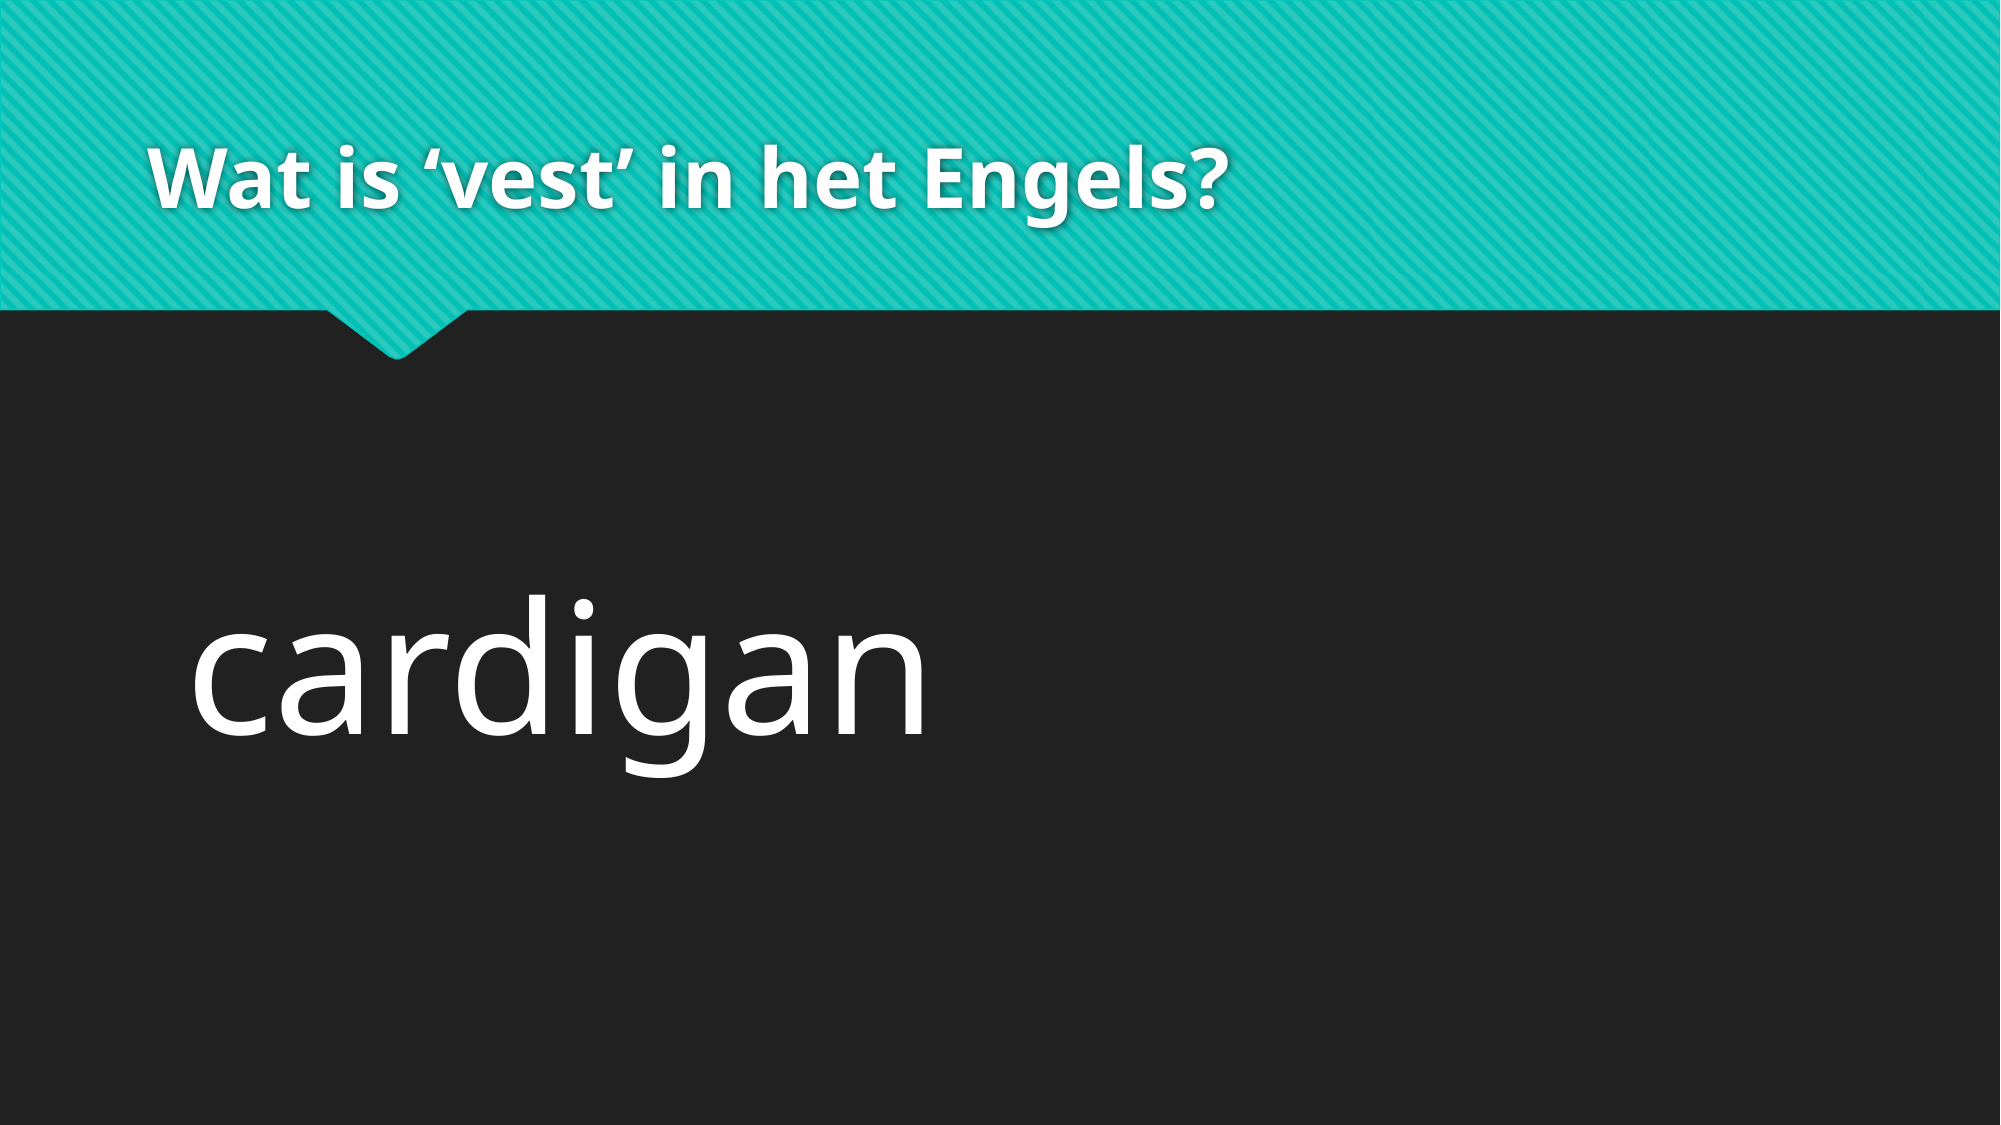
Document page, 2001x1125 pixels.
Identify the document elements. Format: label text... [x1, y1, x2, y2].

text_box cardigan [170, 544, 1121, 779]
title Wat is ‘vest’ in het Engels? [132, 73, 1868, 233]
